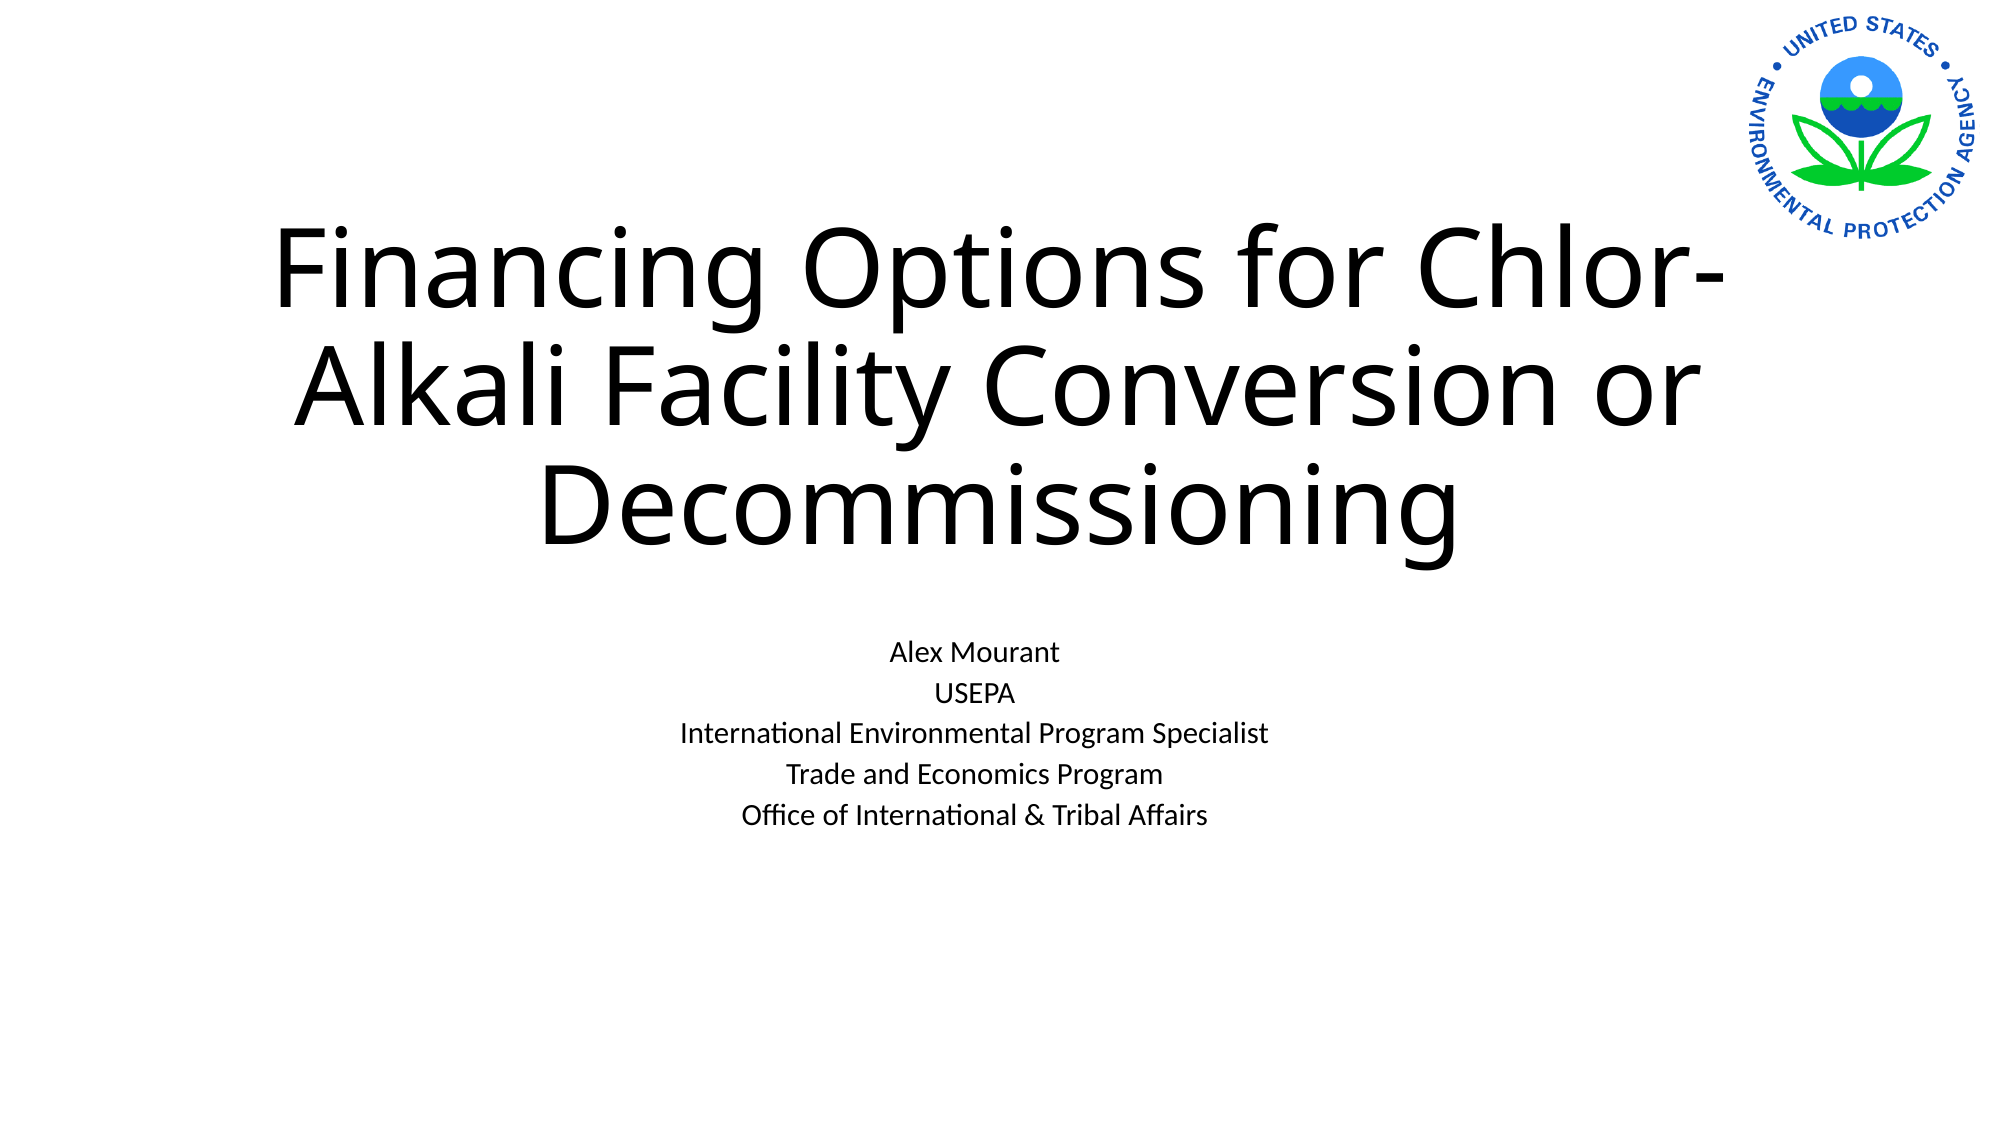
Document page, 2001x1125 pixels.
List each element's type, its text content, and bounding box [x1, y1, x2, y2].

picture [1749, 0, 1980, 250]
title Financing Options for Chlor-Alkali Facility Conversion or Decommissioning [249, 184, 1750, 576]
subtitle Alex Mourant USEPA International Environmental Program Specialist Trade and Economics Program Office of International & Tribal Affairs [408, 620, 1542, 842]
